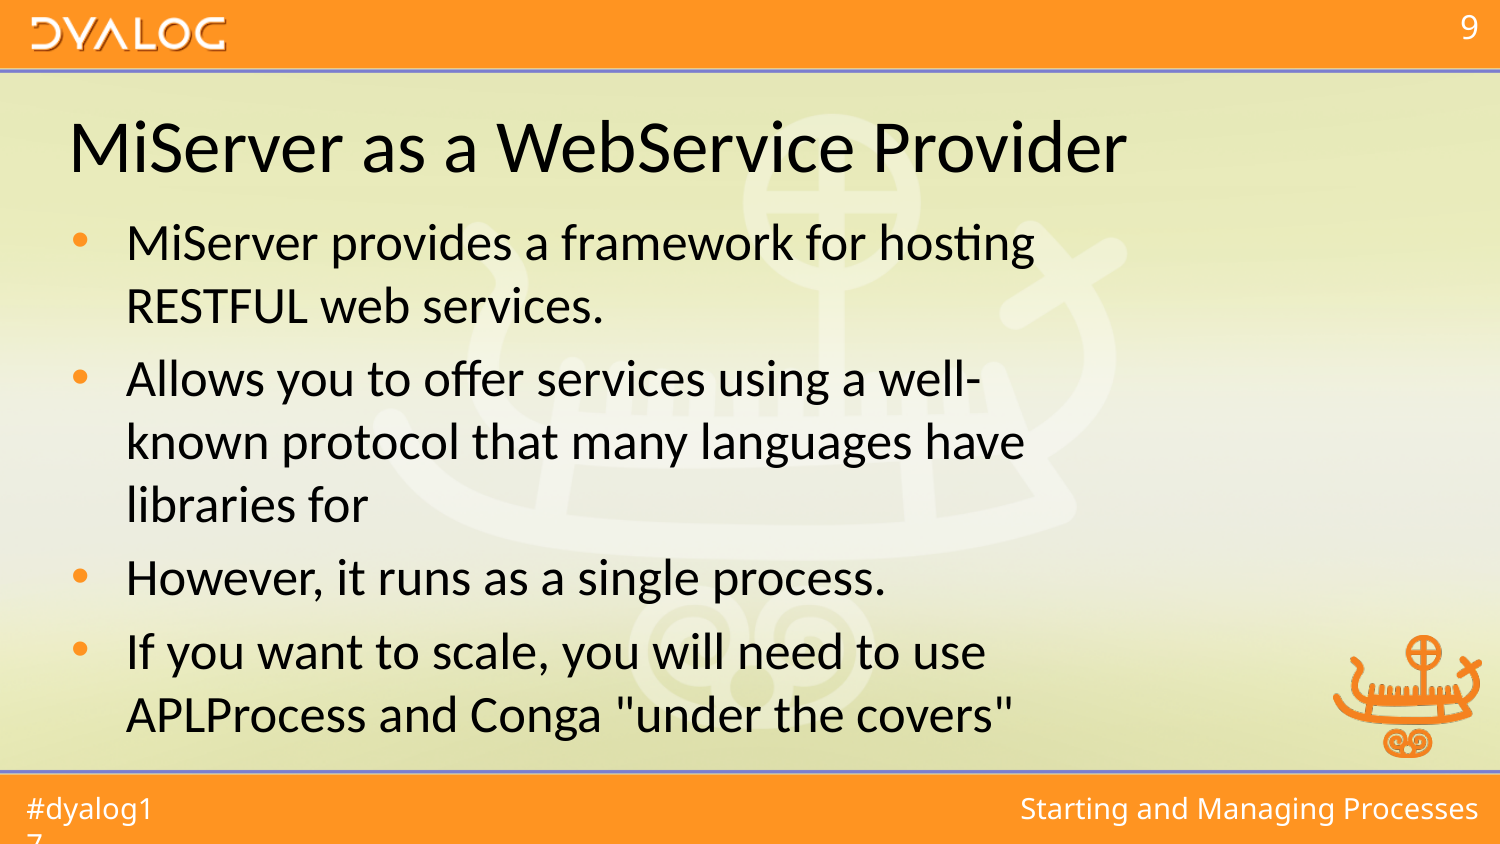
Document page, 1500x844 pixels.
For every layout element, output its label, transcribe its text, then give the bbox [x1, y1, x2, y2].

list MiServer provides a framework for hosting RESTFUL web services. Allows you to offer services using a well-known protocol that many languages have libraries for However, it runs as a single process. If you want to scale, you will need to use APLProcess and Conga "under the covers" [56, 200, 1069, 758]
picture [0, 0, 1500, 844]
title MiServer as a WebService Provider [53, 94, 1425, 192]
